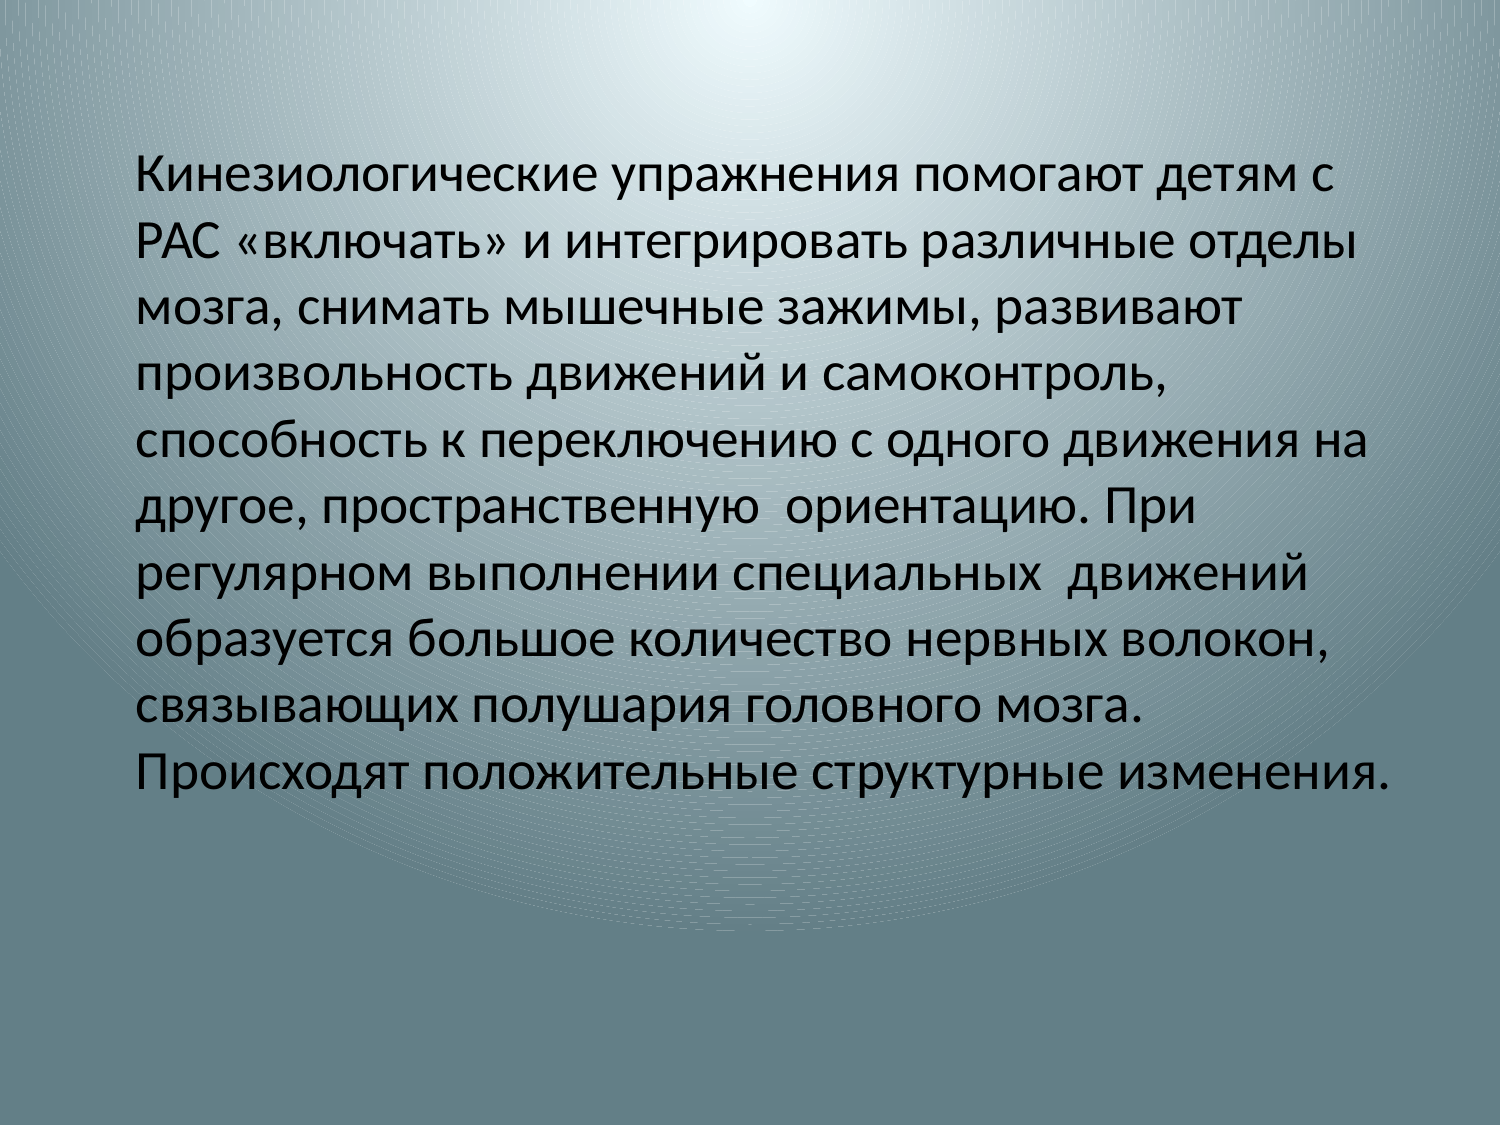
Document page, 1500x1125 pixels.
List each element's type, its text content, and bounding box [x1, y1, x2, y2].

list Кинезиологические упражнения помогают детям с РАС «включать» и интегрировать различные отделы мозга, снимать мышечные зажимы, развивают произвольность движений и самоконтроль, способность к переключению с одного движения на другое, пространственную ориентацию. При регулярном выполнении специальных движений образуется большое количество нервных волокон, связывающих полушария головного мозга. Происходят положительные структурные изменения. [70, 128, 1421, 872]
